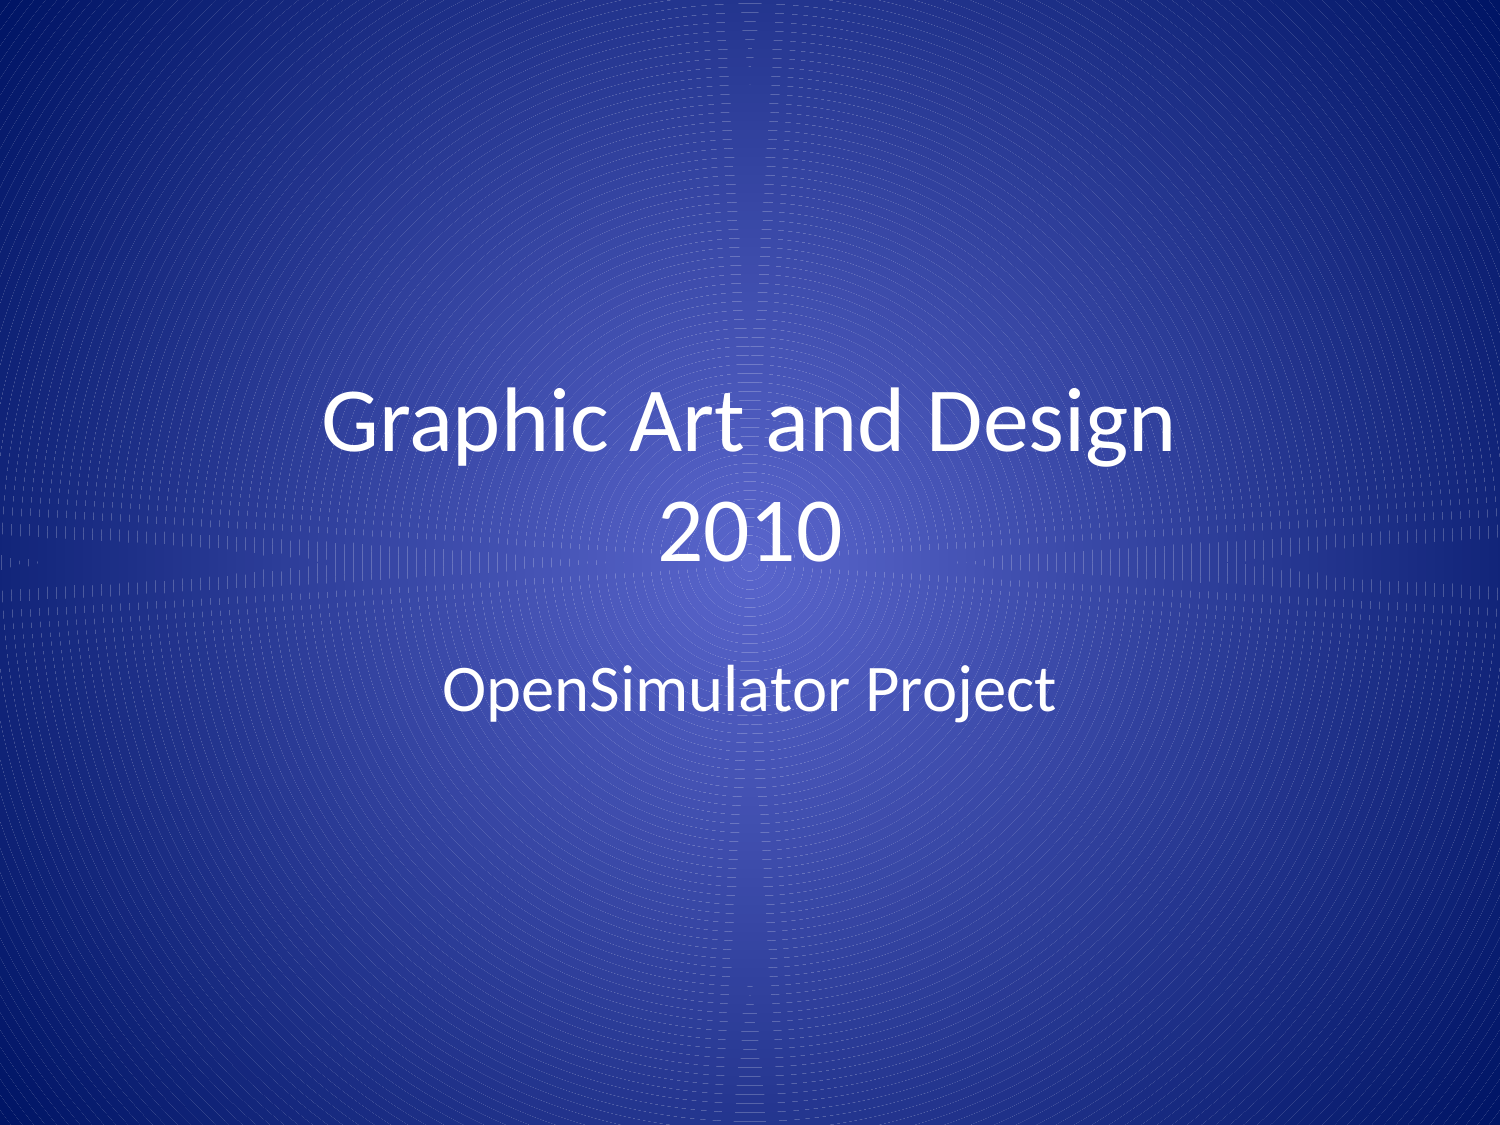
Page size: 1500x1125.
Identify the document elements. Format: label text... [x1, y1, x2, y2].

subtitle OpenSimulator Project [225, 637, 1275, 925]
title Graphic Art and Design 2010 [112, 349, 1388, 591]
